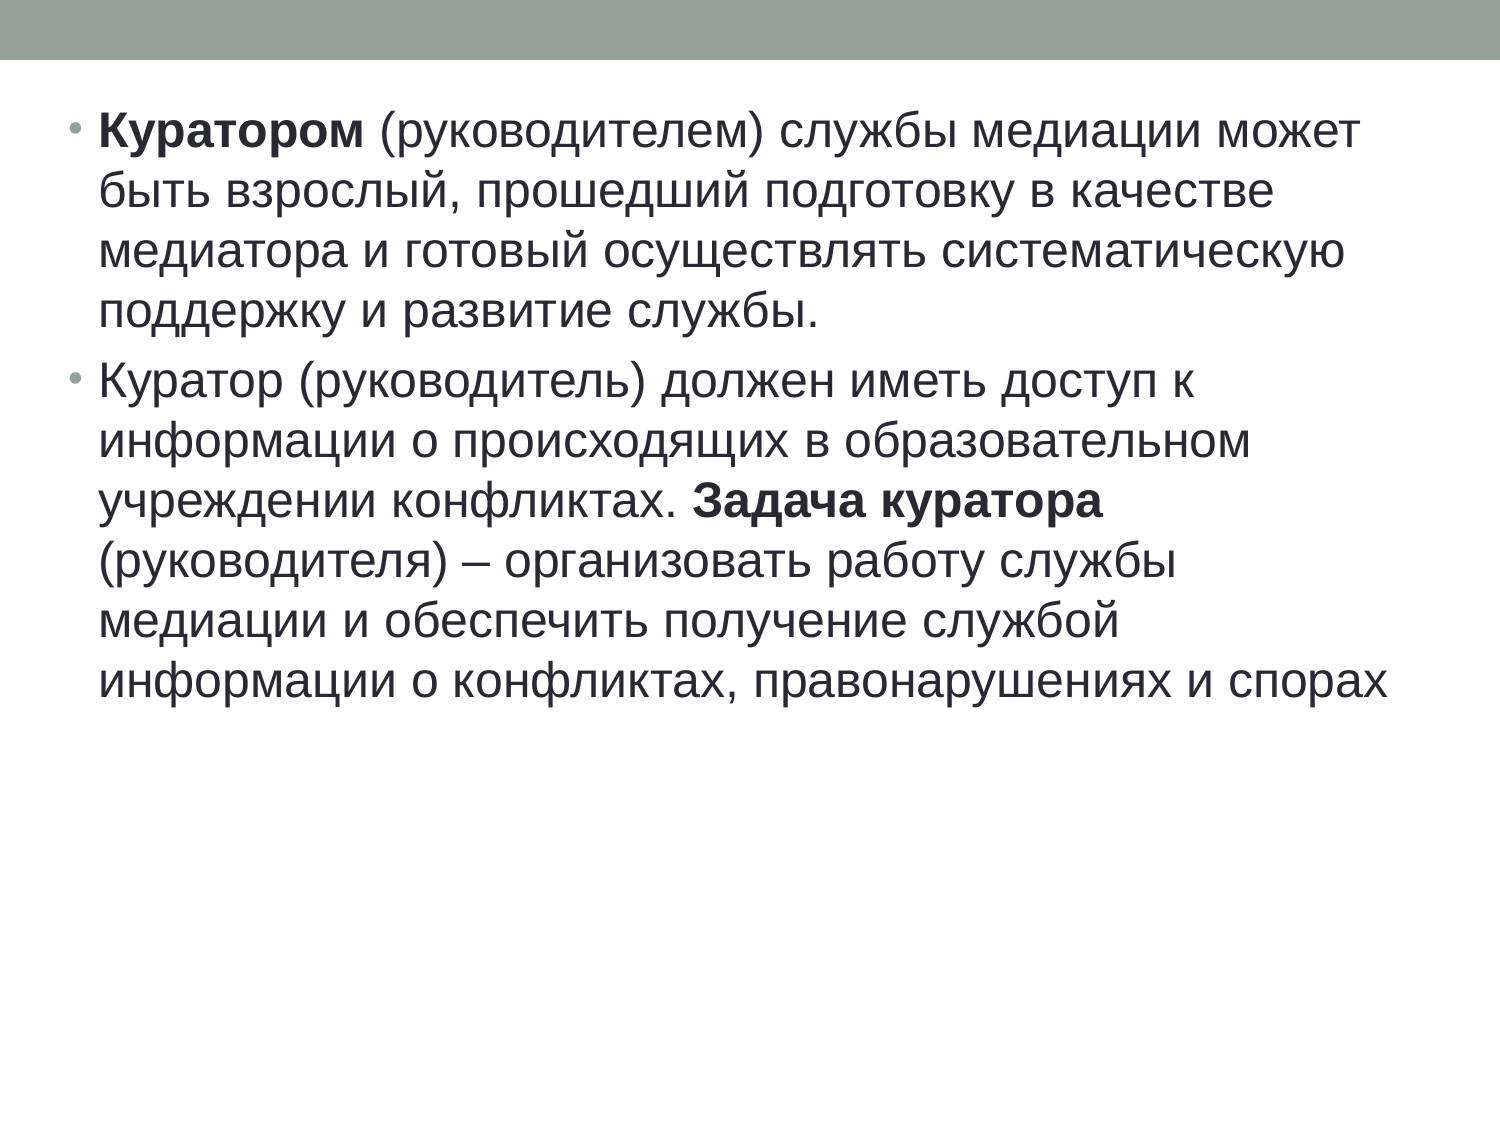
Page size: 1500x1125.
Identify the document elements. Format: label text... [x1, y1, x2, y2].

list Куратором (руководителем) службы медиации может быть взрослый, прошедший подготовку в качестве медиатора и готовый осуществлять систематическую поддержку и развитие службы. Куратор (руководитель) должен иметь доступ к информации о происходящих в образовательном учреждении конфликтах. Задача куратора (руководителя) – организовать работу службы медиации и обеспечить получение службой информации о конфликтах, правонарушениях и спорах [53, 90, 1425, 1005]
